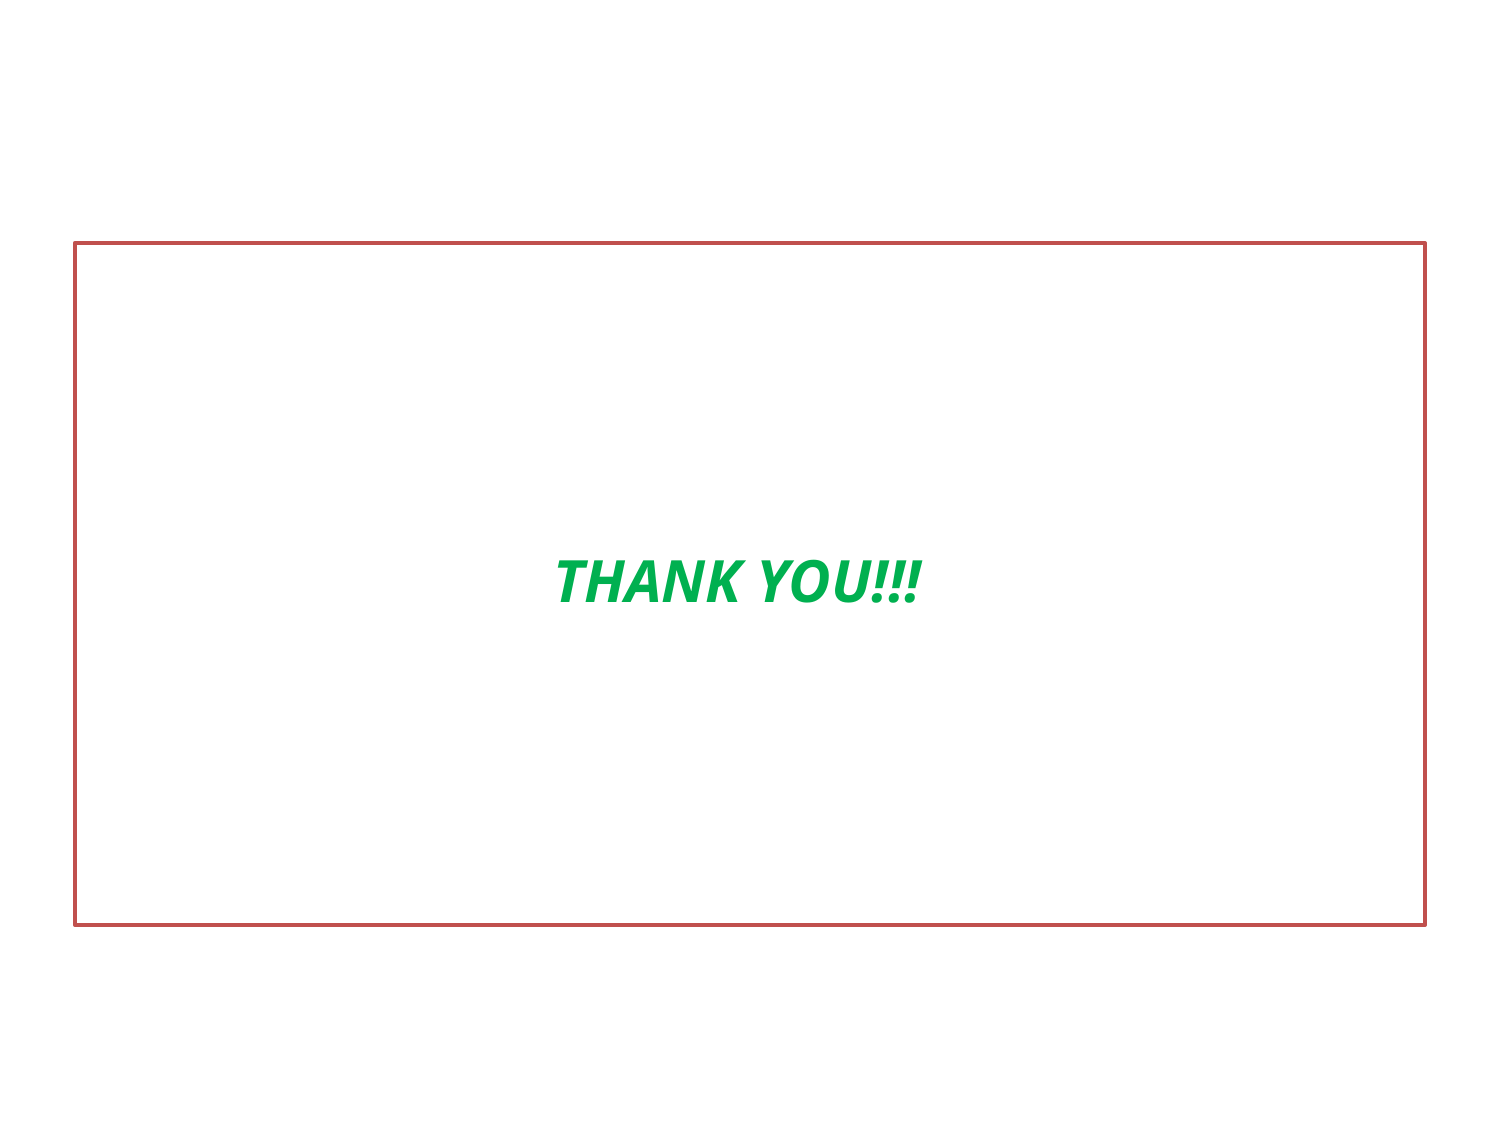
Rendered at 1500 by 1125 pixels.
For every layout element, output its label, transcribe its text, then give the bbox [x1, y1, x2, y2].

list THANK YOU!!! [73, 241, 1427, 927]
